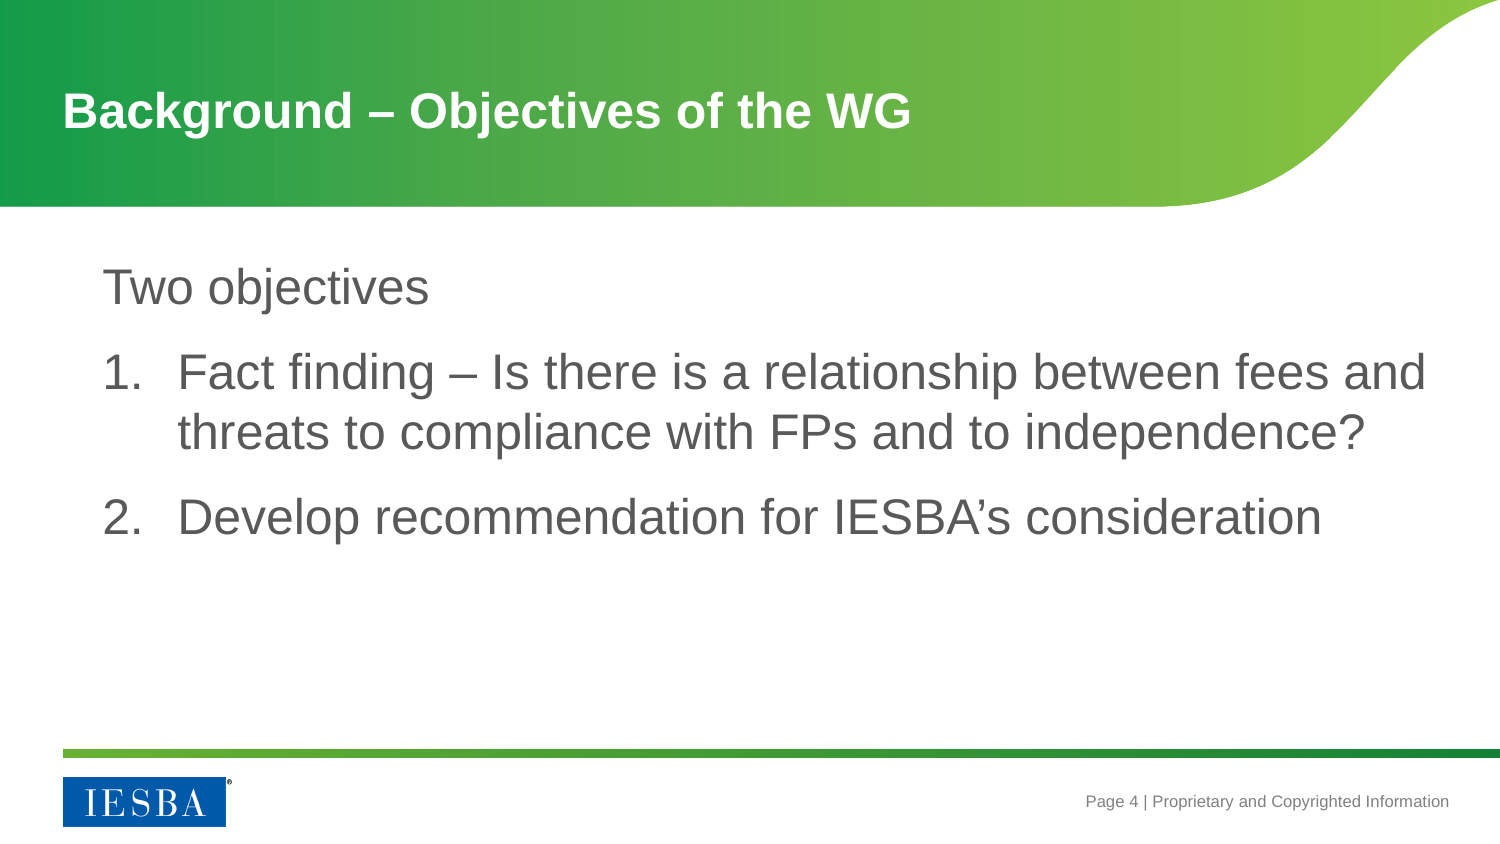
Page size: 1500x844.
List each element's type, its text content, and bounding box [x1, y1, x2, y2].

text_box Two objectives Fact finding – Is there is a relationship between fees and threats to compliance with FPs and to independence? Develop recommendation for IESBA’s consideration [87, 246, 1450, 612]
title Background – Objectives of the WG [62, 75, 1300, 142]
picture [63, 777, 232, 827]
picture [0, 0, 1500, 207]
